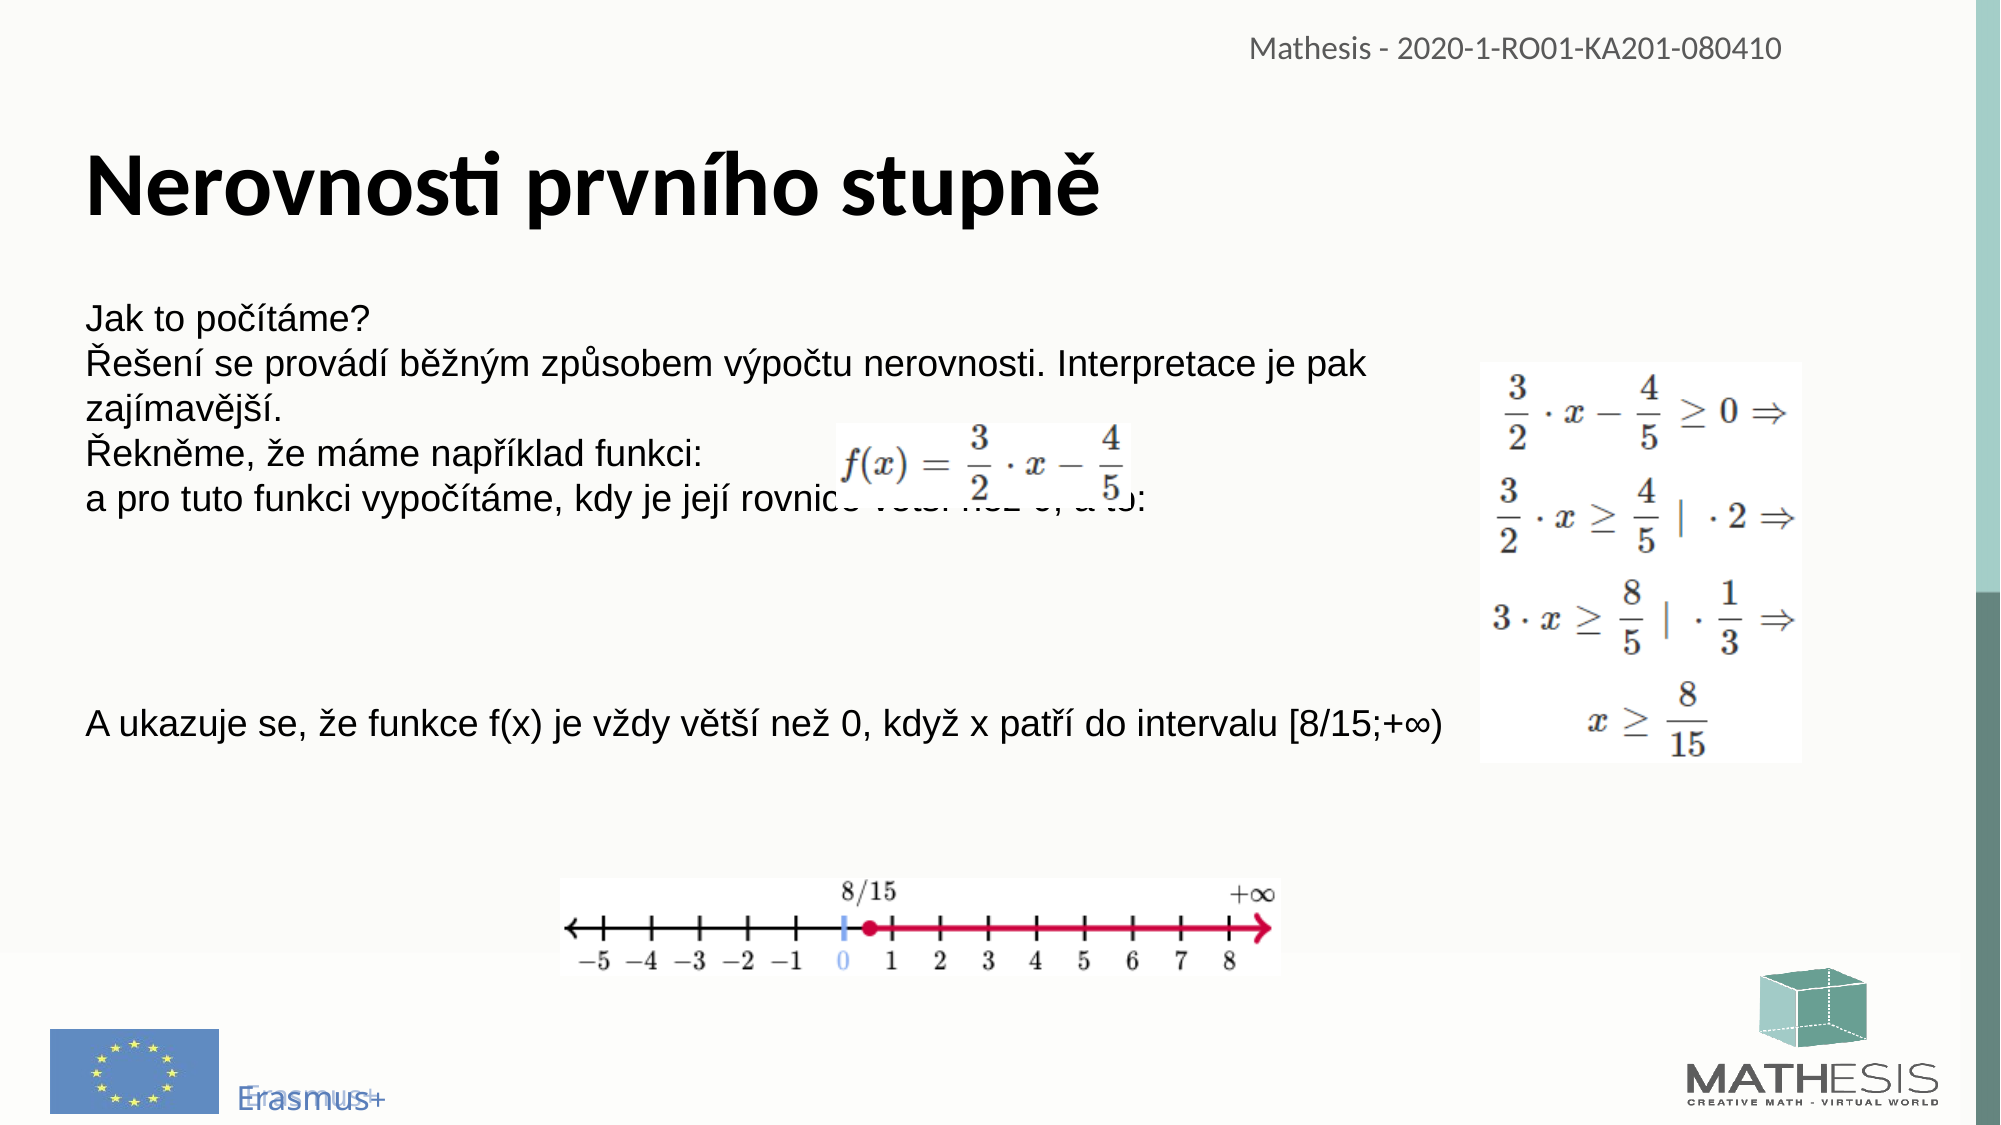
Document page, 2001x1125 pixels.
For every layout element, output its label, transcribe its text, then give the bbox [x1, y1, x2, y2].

text_box Δ>0 [1976, 0, 2000, 1125]
title Nerovnosti prvního stupně [70, 115, 1771, 357]
text_box Δ>0 [1664, 928, 1961, 1125]
text_box Δ>0 [50, 1029, 219, 1114]
picture [1480, 362, 1802, 763]
picture [836, 423, 1131, 509]
picture [560, 878, 1282, 976]
subtitle Jak to počítáme? Řešení se provádí běžným způsobem výpočtu nerovnosti. Interpretace je pak zajímavější. Řekněme, že máme například funkci: a pro tuto funkci vypočítáme, kdy je její rovnice větší než 0, a to: A ukazuje se, že funkce f(x) je vždy větší než 0, když x patří do intervalu [8/15;+∞) [70, 286, 1471, 721]
